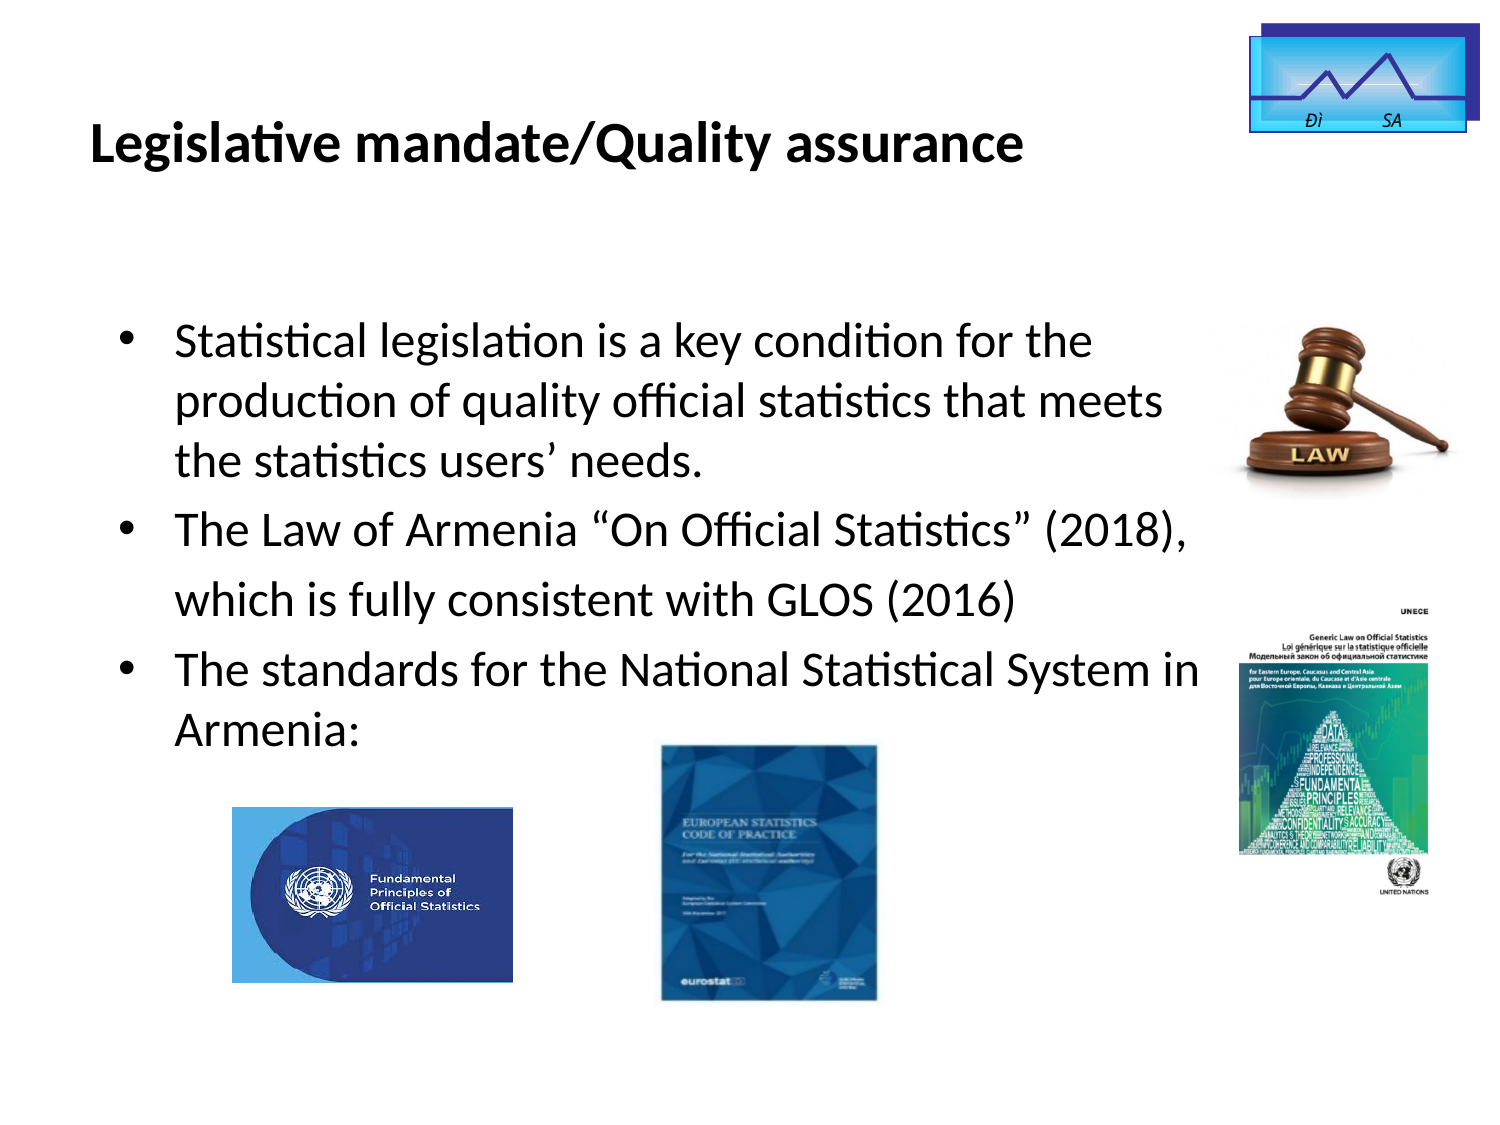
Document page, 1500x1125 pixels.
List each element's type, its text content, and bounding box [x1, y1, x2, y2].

picture [653, 738, 886, 1008]
list Statistical legislation is a key condition for the production of quality official statistics that meets the statistics users’ needs. The Law of Armenia “On Official Statistics” (2018), which is fully consistent with GLOS (2016) The standards for the National Statistical System in Armenia: [103, 299, 1223, 1014]
picture [1238, 586, 1450, 909]
picture [232, 807, 513, 984]
title Legislative mandate/Quality assurance [75, 45, 1425, 233]
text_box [1249, 36, 1467, 146]
picture [1211, 321, 1467, 500]
